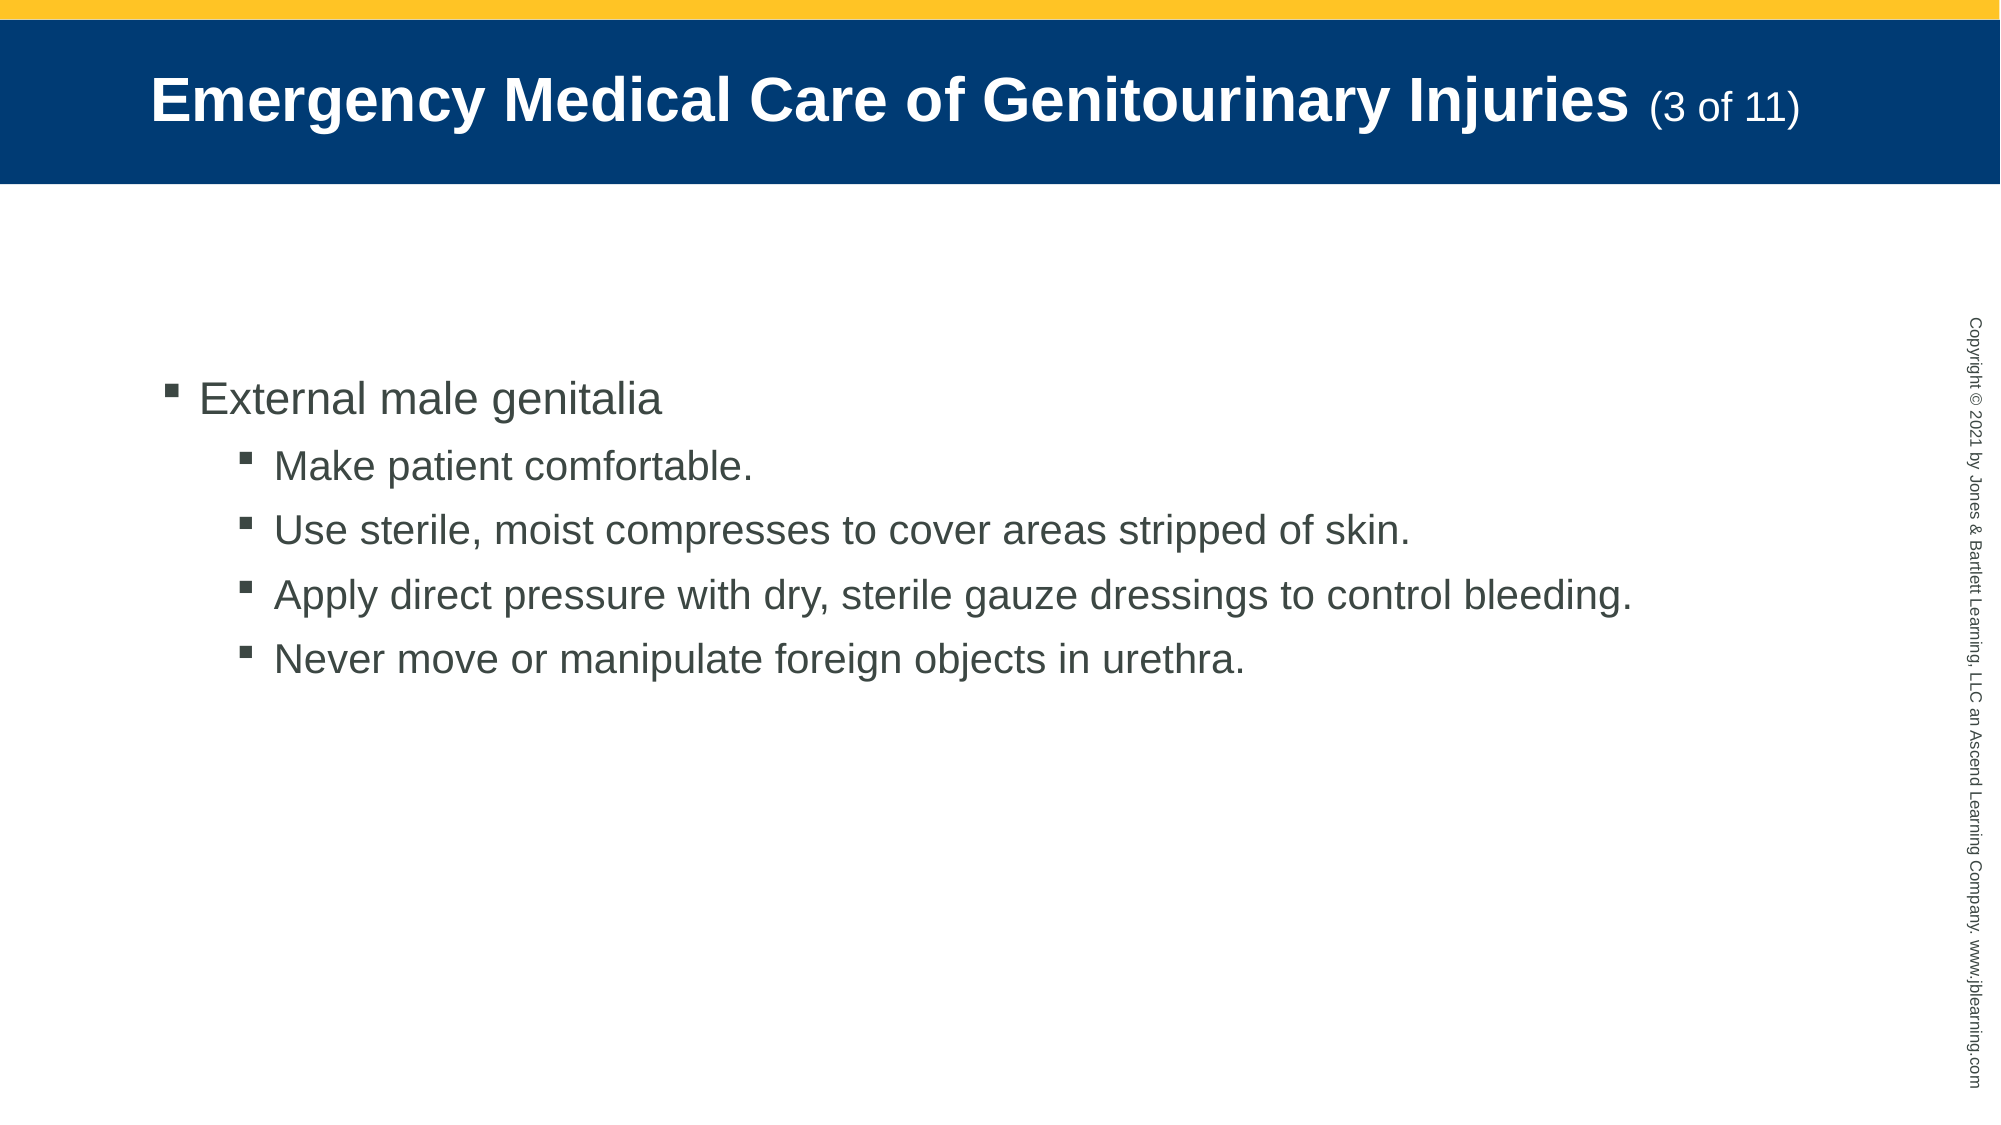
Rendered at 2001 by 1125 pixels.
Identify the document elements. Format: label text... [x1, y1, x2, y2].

list External male genitalia Make patient comfortable. Use sterile, moist compresses to cover areas stripped of skin. Apply direct pressure with dry, sterile gauze dressings to control bleeding. Never move or manipulate foreign objects in urethra. [146, 361, 1859, 1016]
title Emergency Medical Care of Genitourinary Injuries (3 of 11) [0, 19, 2000, 185]
